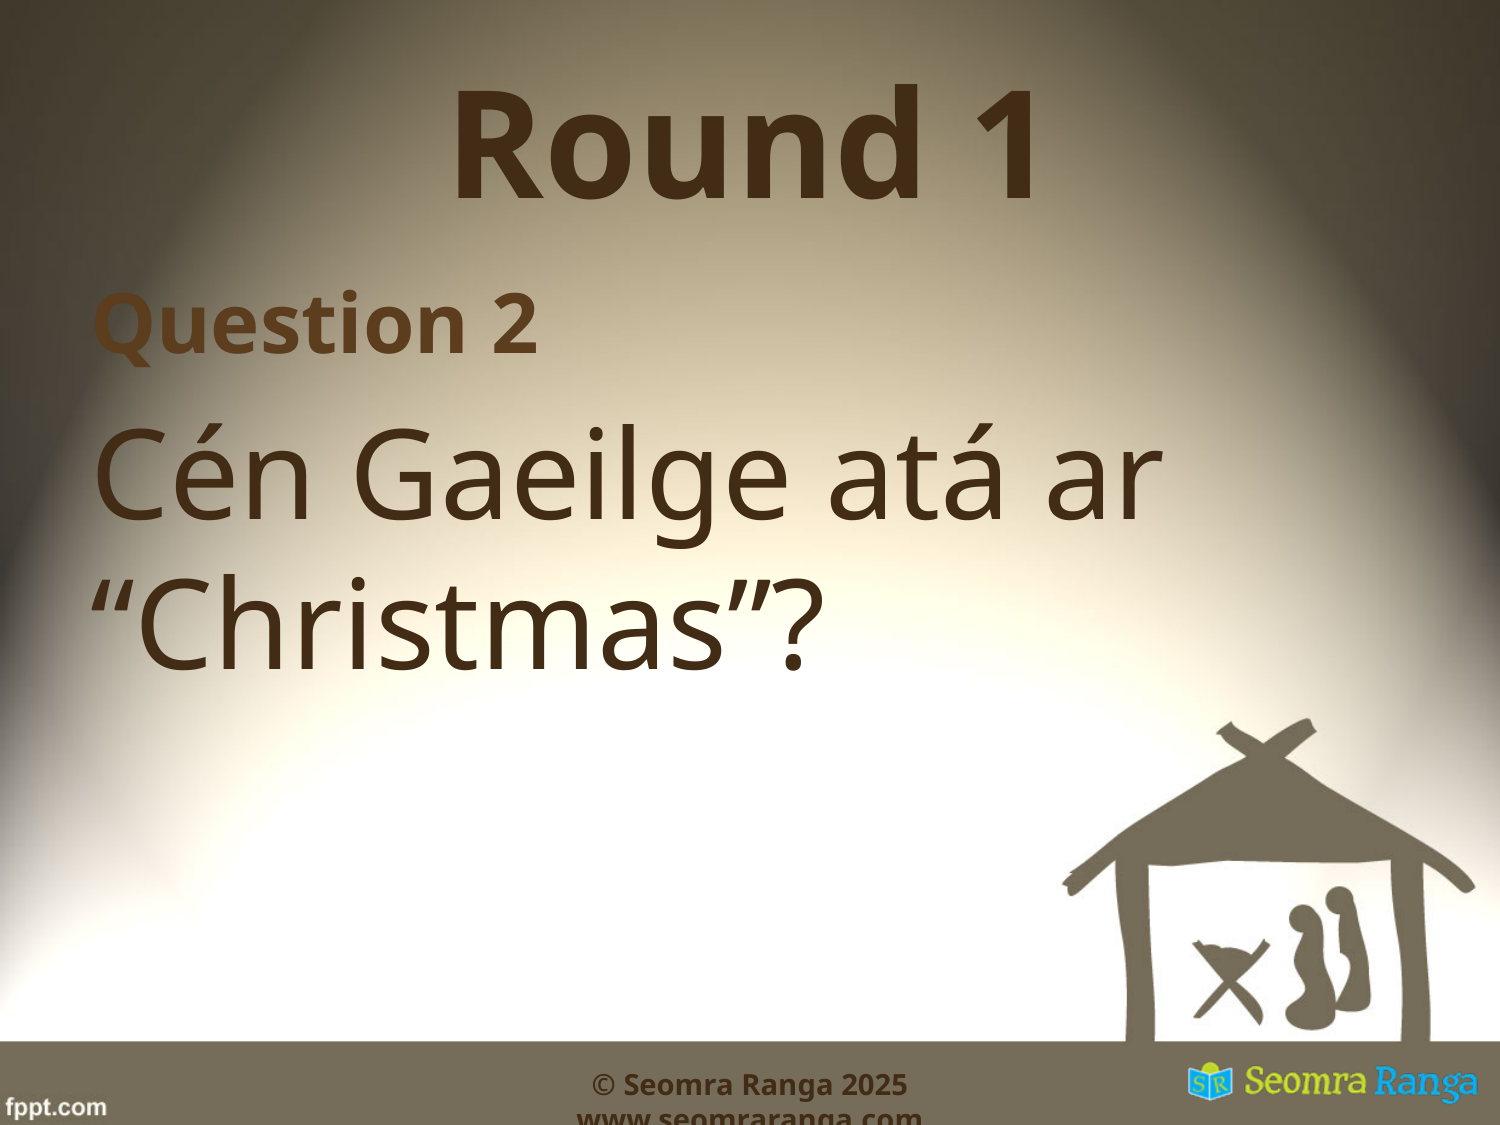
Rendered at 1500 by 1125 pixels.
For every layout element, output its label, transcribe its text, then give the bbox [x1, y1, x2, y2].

picture [0, 0, 1500, 1125]
list Question 2 Cén Gaeilge atá ar “Christmas”? [75, 262, 1425, 1005]
text_box © Seomra Ranga 2025 www.seomraranga.com [401, 1058, 1099, 1125]
title Round 1 [75, 45, 1425, 233]
